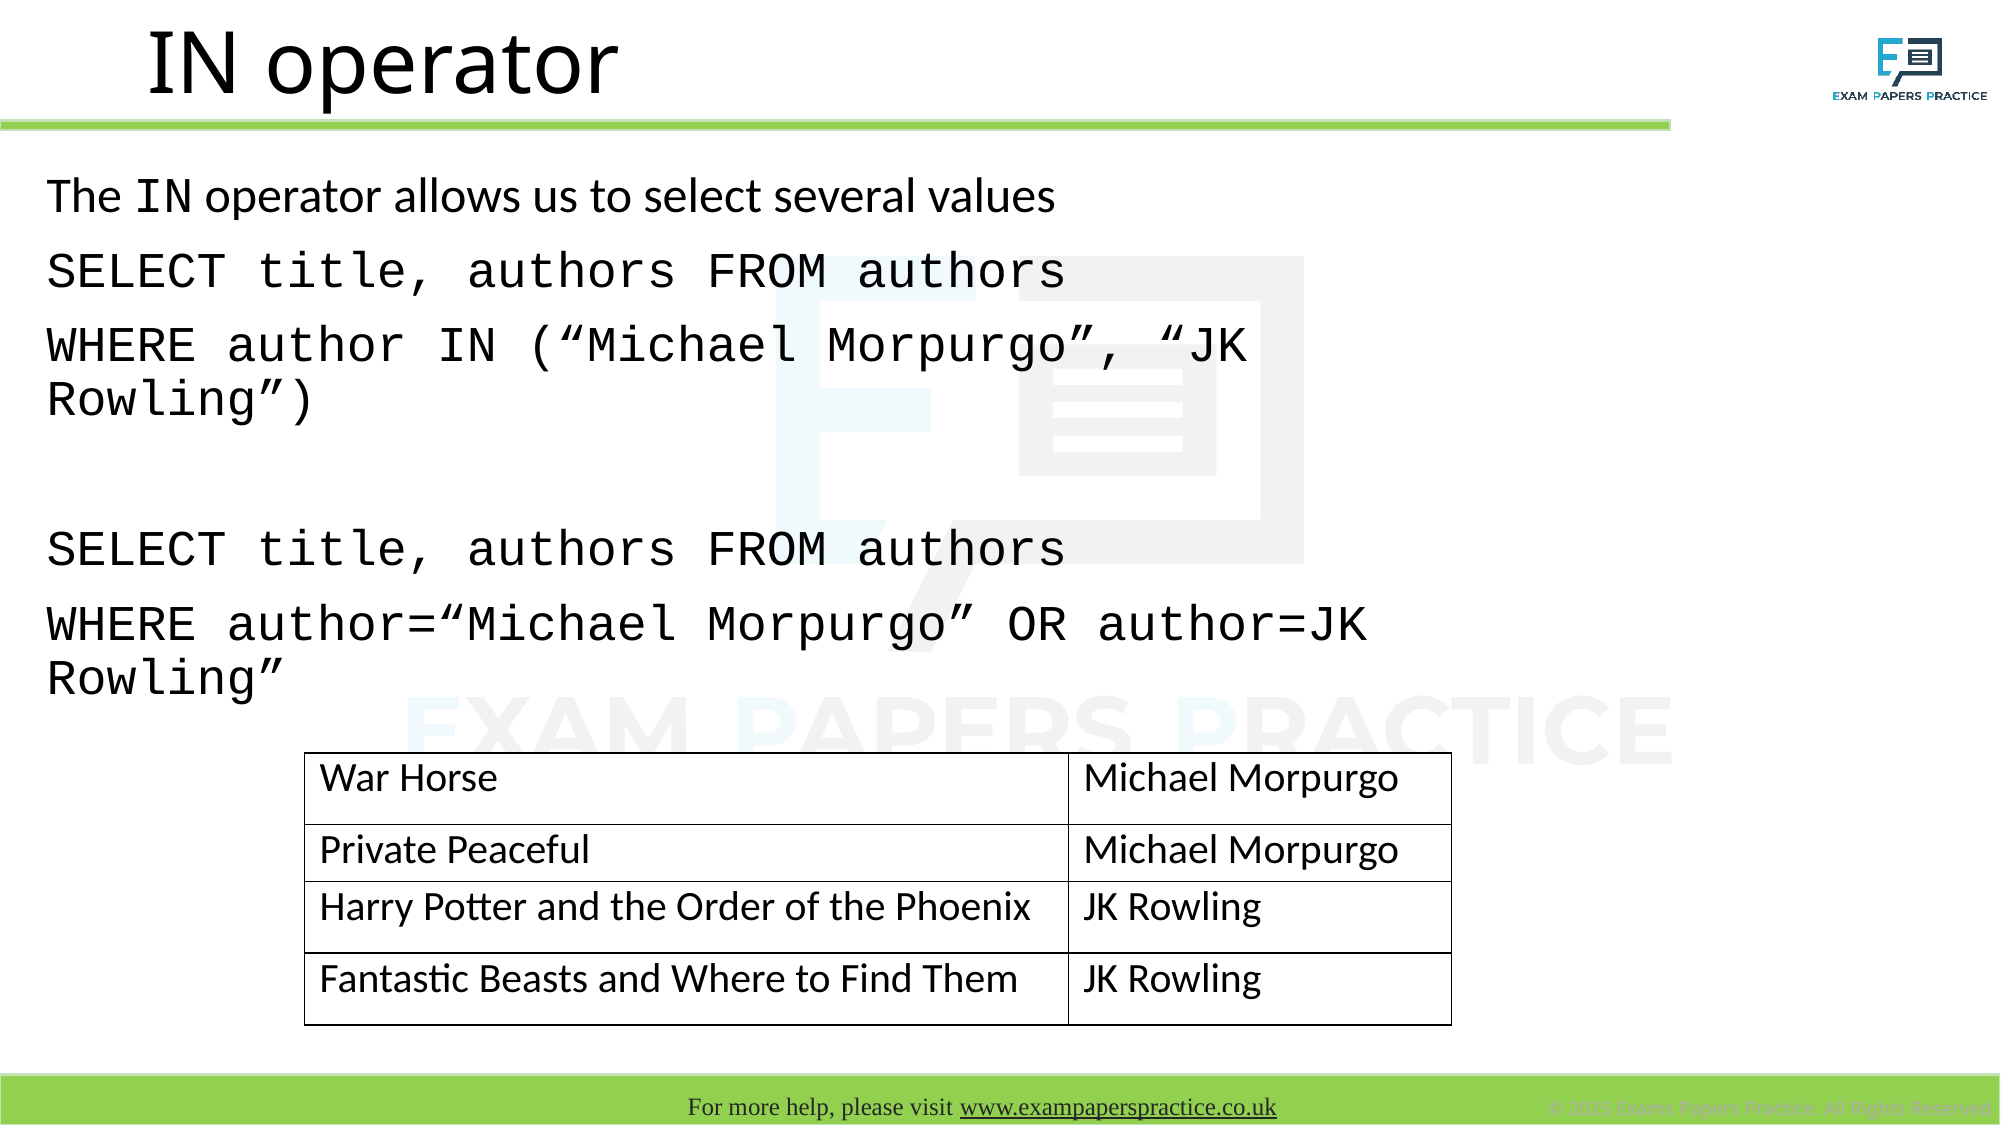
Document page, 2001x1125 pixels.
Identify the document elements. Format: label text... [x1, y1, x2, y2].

list The IN operator allows us to select several values SELECT title, authors FROM authors WHERE author IN (“Michael Morpurgo”, “JK Rowling”) SELECT title, authors FROM authors WHERE author=“Michael Morpurgo” OR author=JK Rowling” [31, 161, 1550, 993]
table_header Michael Morpurgo [1069, 754, 1451, 824]
table_cell JK Rowling [1069, 954, 1451, 1024]
table_cell JK Rowling [1069, 882, 1451, 952]
table_cell Harry Potter and the Order of the Phoenix [305, 882, 1068, 952]
table_cell Michael Morpurgo [1069, 825, 1451, 881]
table_cell Private Peaceful [305, 825, 1068, 881]
table_cell Fantastic Beasts and Where to Find Them [305, 954, 1068, 1024]
title IN operator [132, 11, 1858, 121]
table_header War Horse [305, 754, 1068, 824]
